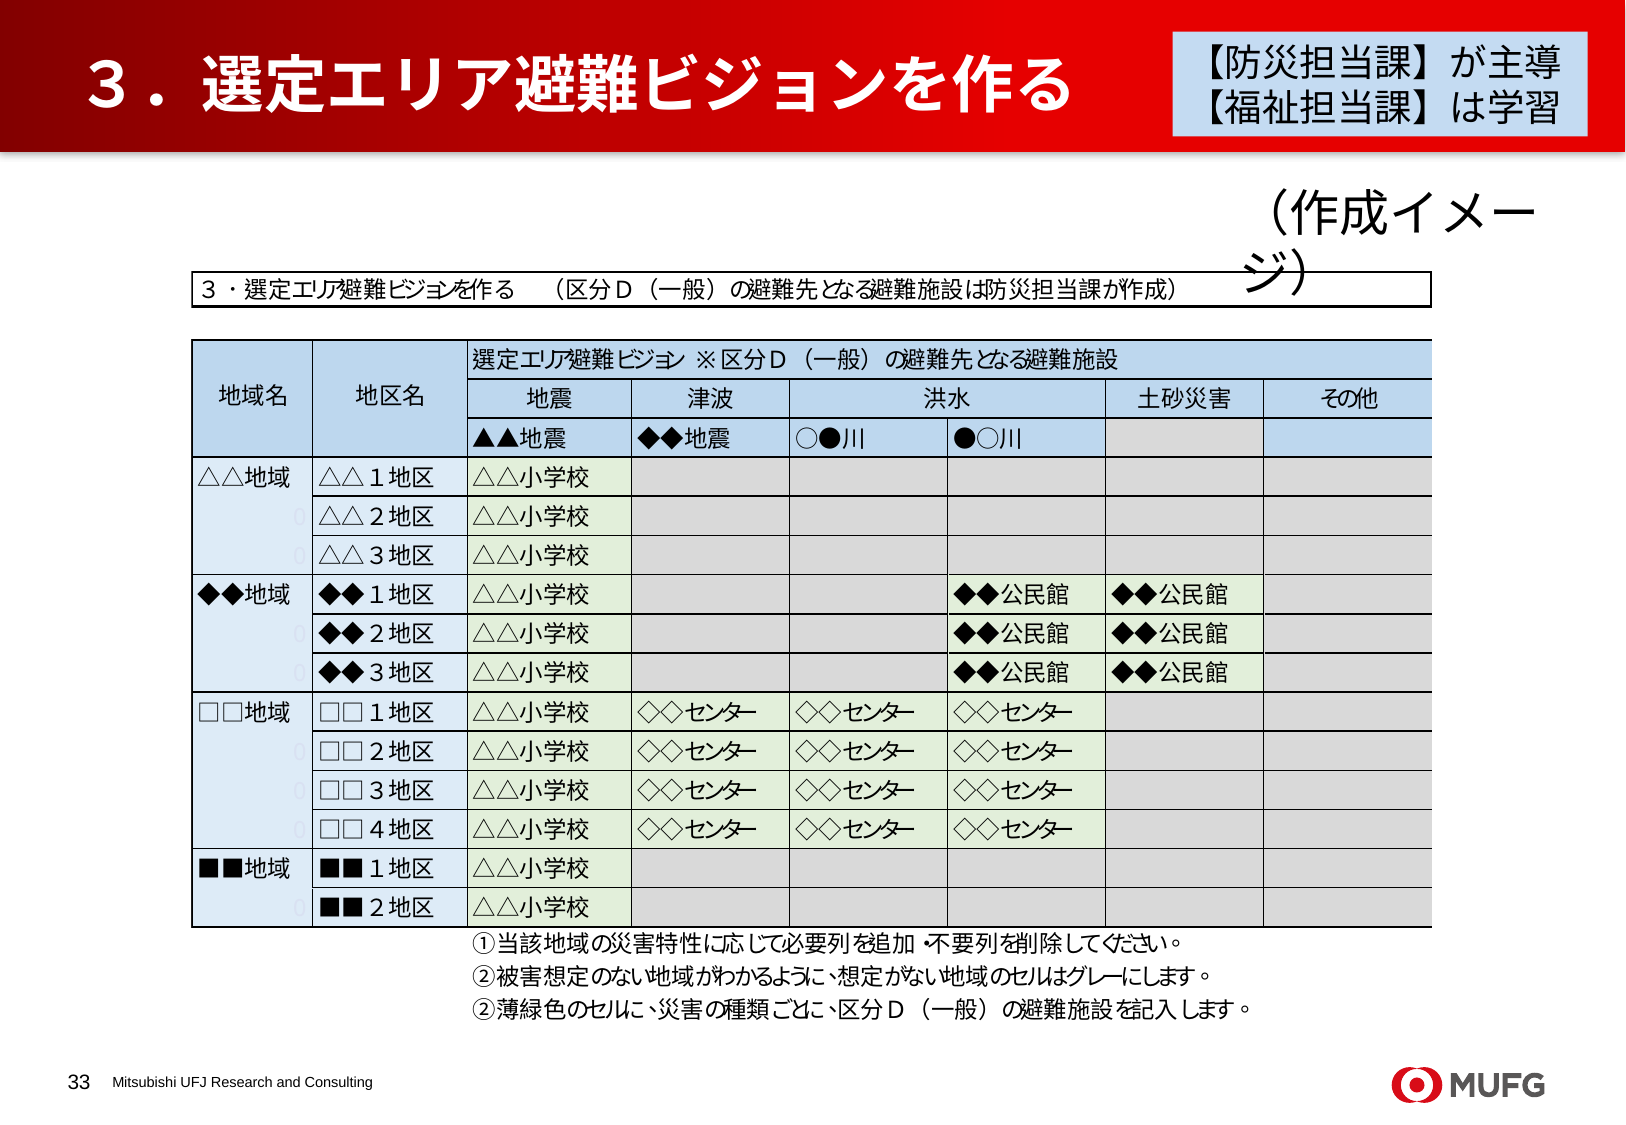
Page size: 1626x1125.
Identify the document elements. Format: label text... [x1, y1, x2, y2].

text_box 【防災担当課】が主導 【福祉担当課】は学習 [1172, 31, 1588, 137]
title ３．選定エリア避難ビジョンを作る [67, 42, 1172, 120]
text_box （作成イメージ） [1230, 172, 1610, 250]
picture [191, 271, 1434, 1027]
